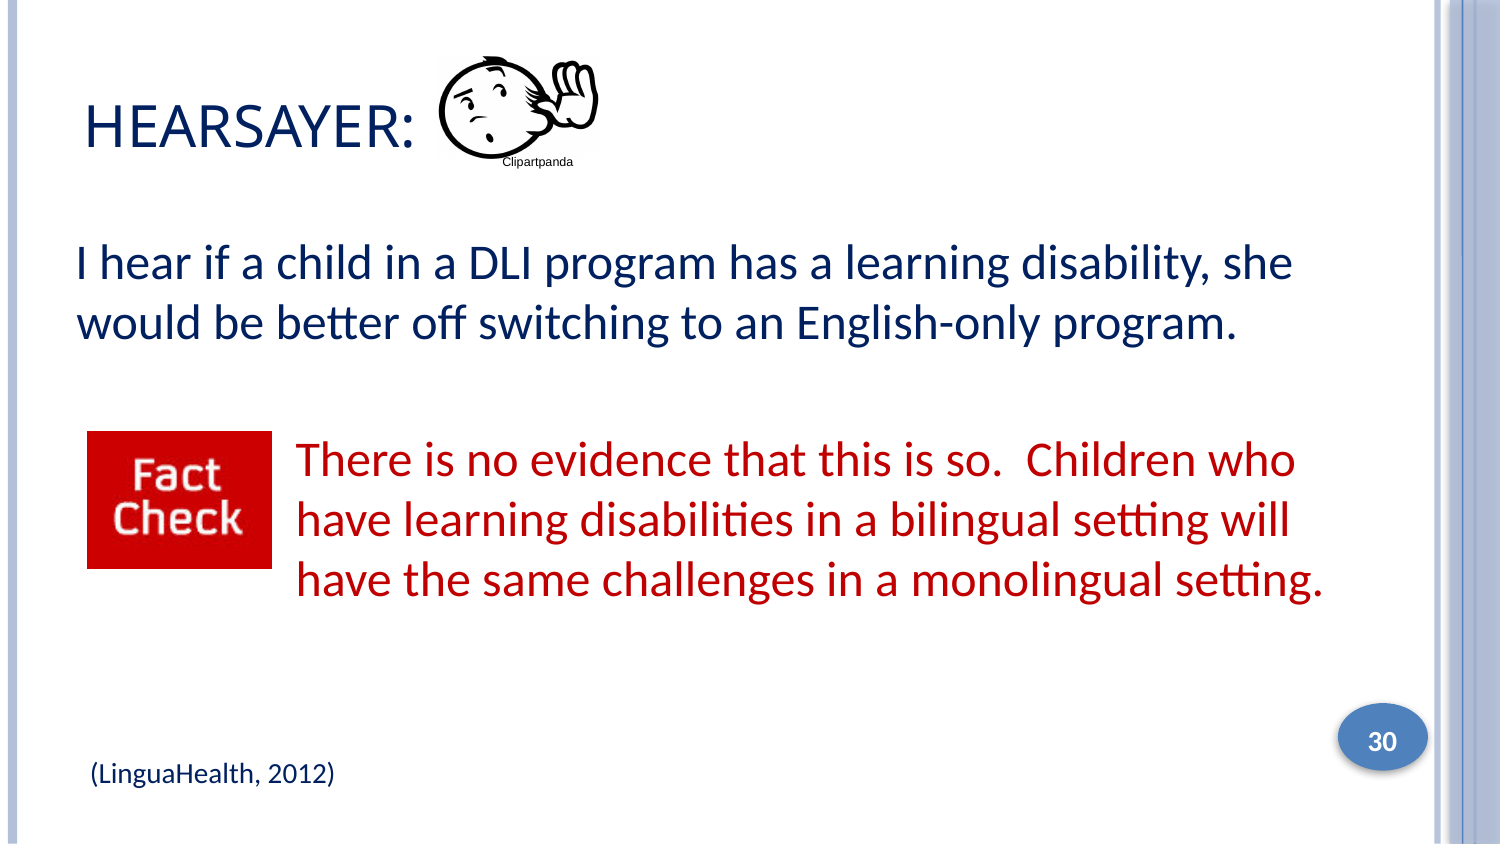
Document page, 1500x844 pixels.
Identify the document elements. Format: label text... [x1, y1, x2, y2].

slide_number 30 [1337, 707, 1428, 772]
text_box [59, 55, 601, 178]
text_box (LinguaHealth, 2012) [75, 746, 413, 797]
text_box There is no evidence that this is so. Children who have learning disabilities in a bilingual setting will have the same challenges in a monolingual setting. [280, 418, 1419, 674]
picture [86, 430, 272, 570]
list I hear if a child in a DLI program has a learning disability, she would be better off switching to an English-only program. [60, 214, 1445, 365]
